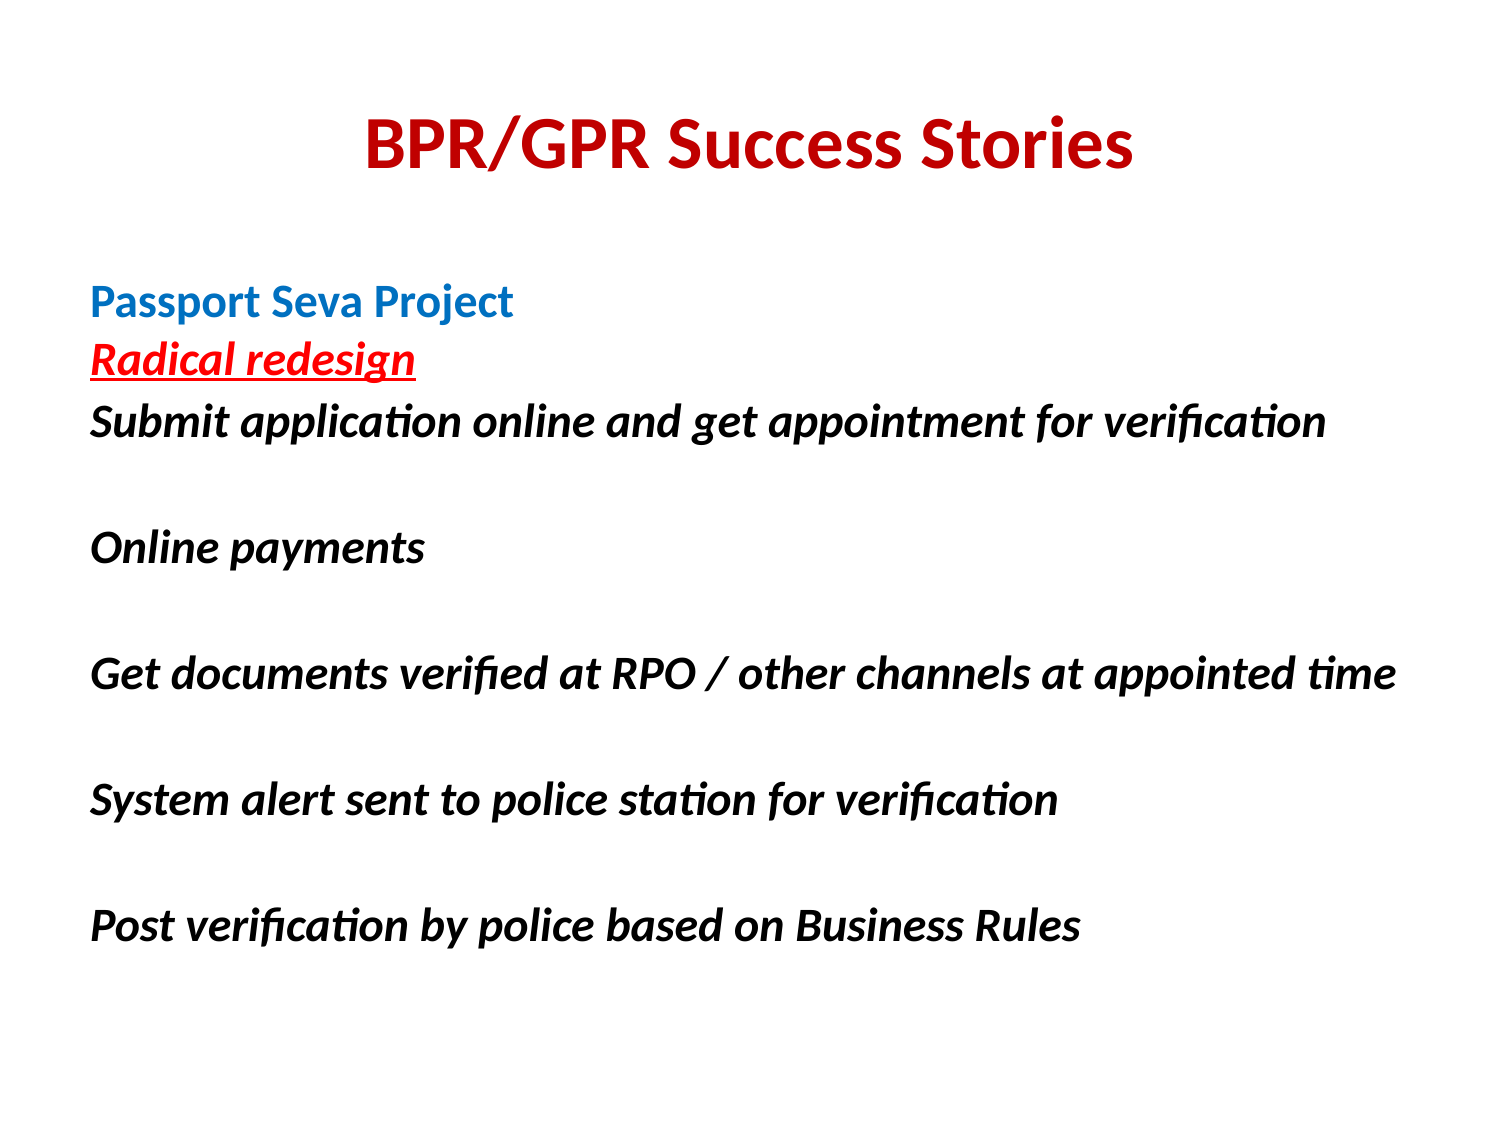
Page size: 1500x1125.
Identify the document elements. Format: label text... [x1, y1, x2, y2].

title BPR/GPR Success Stories [75, 45, 1425, 233]
list Passport Seva Project Radical redesign Submit application online and get appointment for verification Online payments Get documents verified at RPO / other channels at appointed time System alert sent to police station for verification Post verification by police based on Business Rules [75, 262, 1425, 1005]
